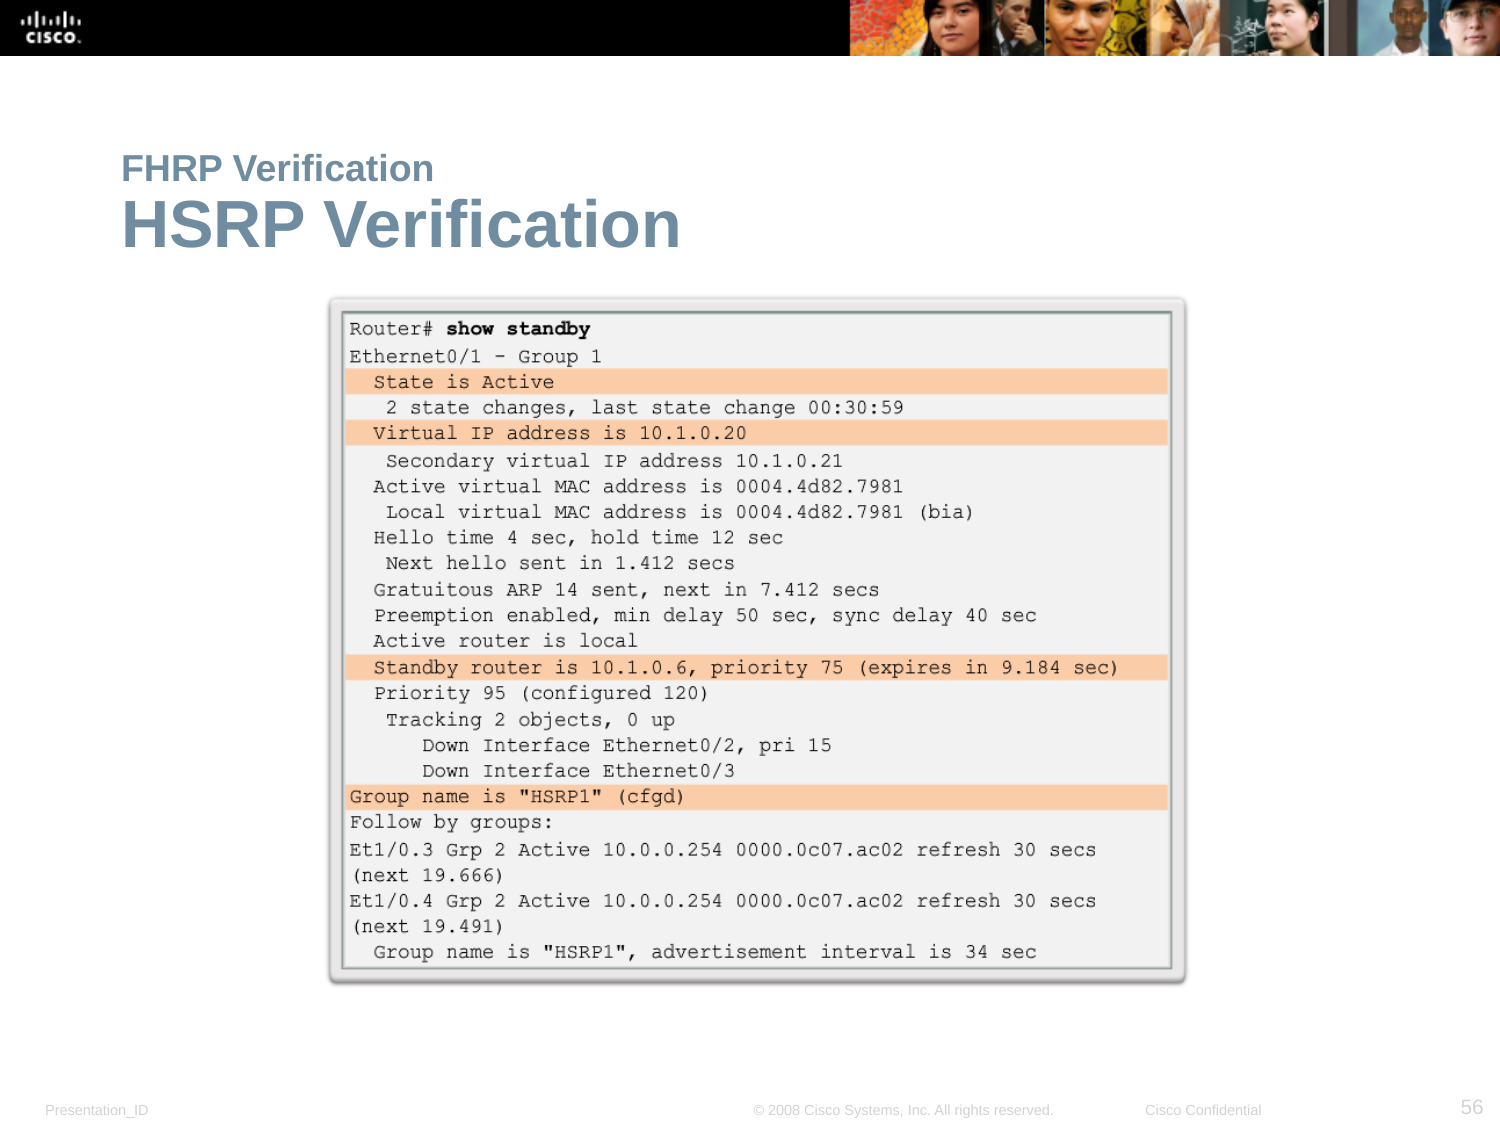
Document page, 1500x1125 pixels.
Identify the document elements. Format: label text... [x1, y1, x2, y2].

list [107, 286, 1411, 995]
picture [0, 0, 1500, 56]
title FHRP Verification HSRP Verification [107, 130, 1444, 269]
